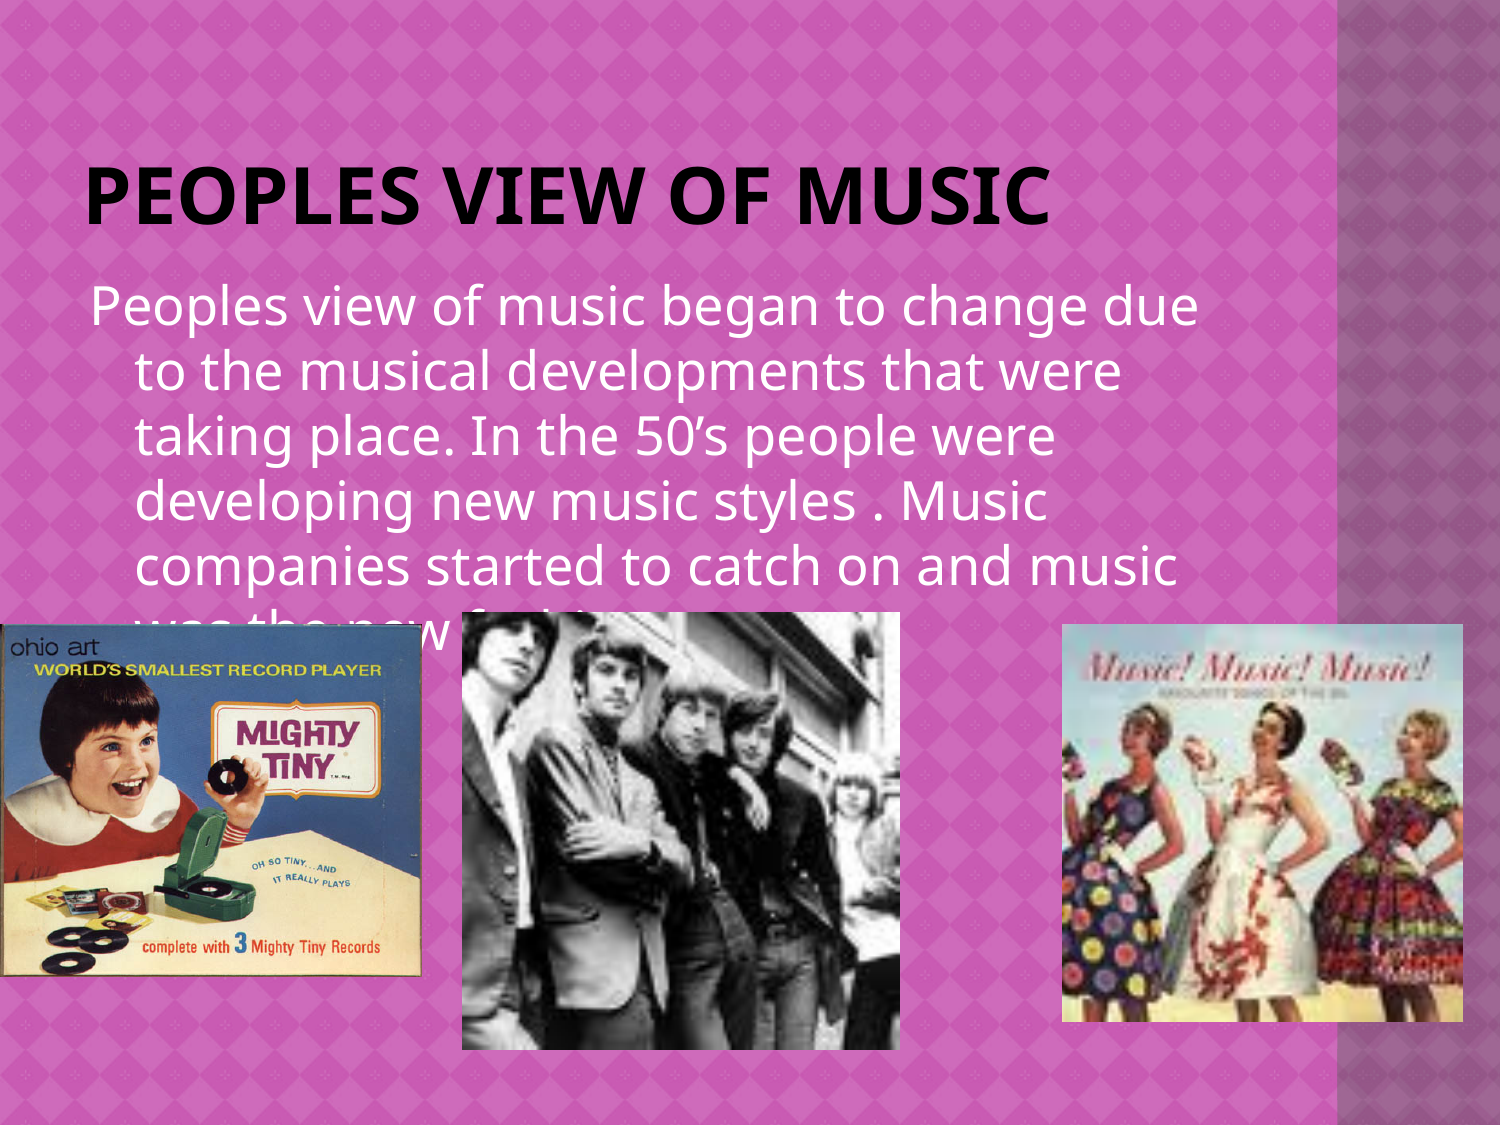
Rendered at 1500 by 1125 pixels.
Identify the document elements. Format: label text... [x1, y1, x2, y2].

title Peoples view of music [75, 52, 1263, 240]
picture [1062, 624, 1463, 1022]
picture [462, 612, 901, 1051]
picture [0, 624, 423, 978]
list Peoples view of music began to change due to the musical developments that were taking place. In the 50’s people were developing new music styles . Music companies started to catch on and music was the new fashion. [75, 264, 1263, 1059]
